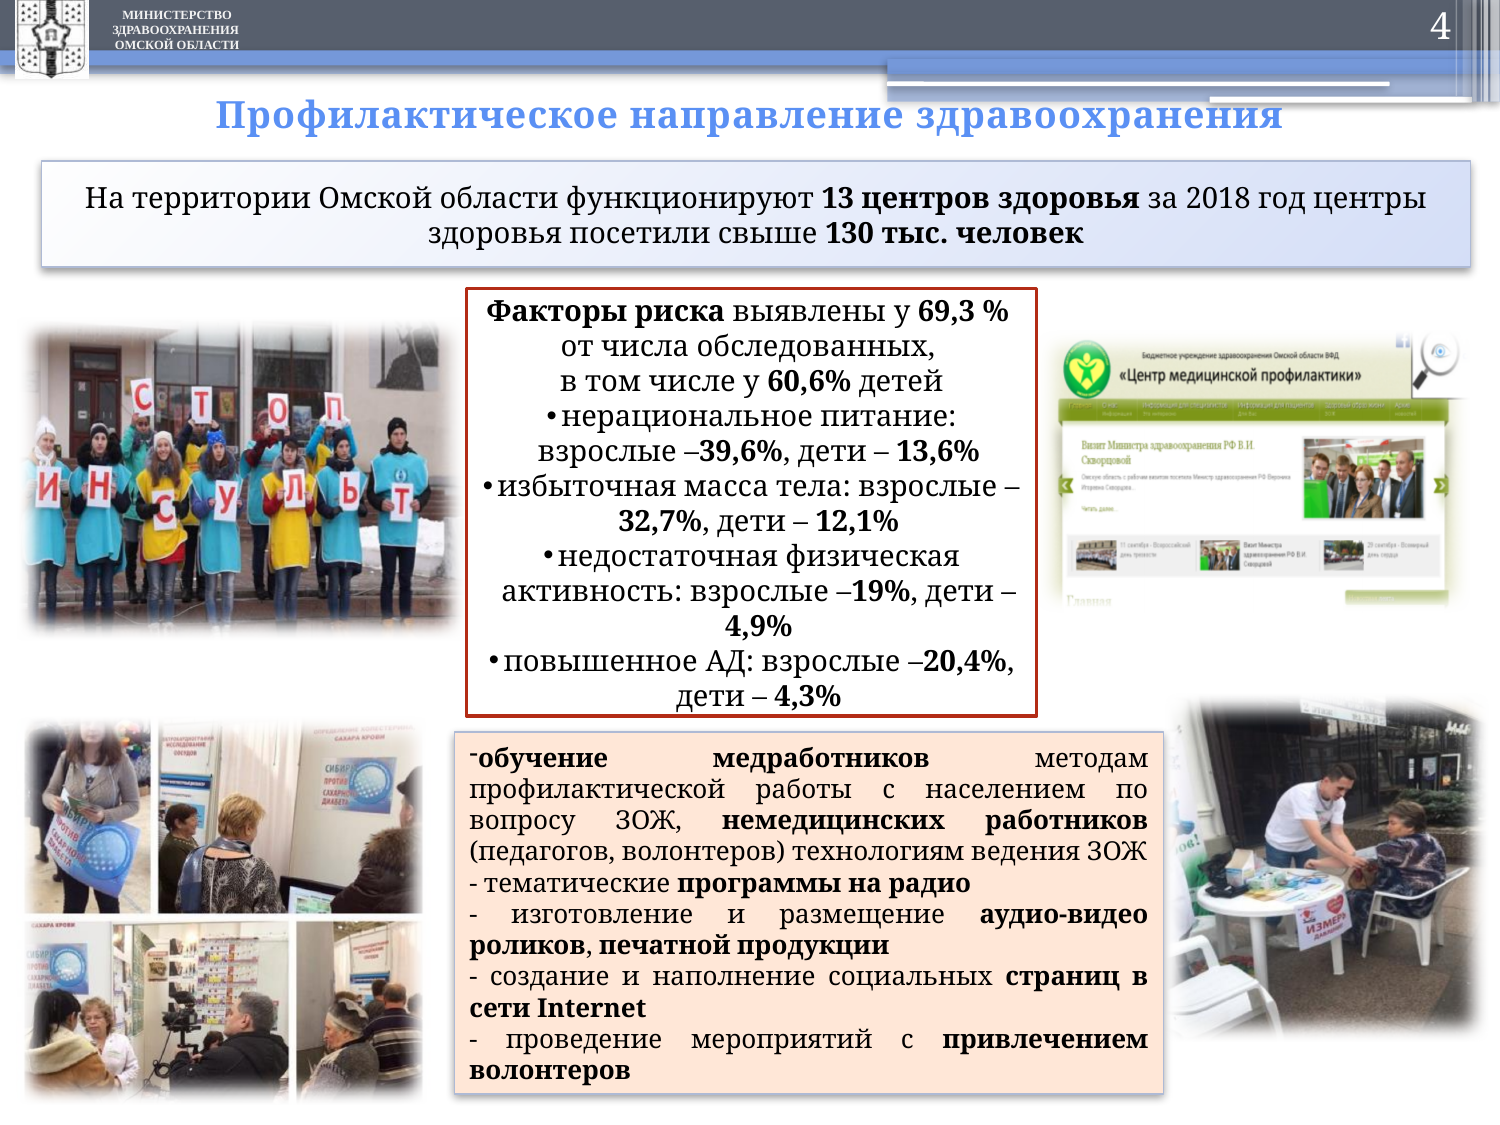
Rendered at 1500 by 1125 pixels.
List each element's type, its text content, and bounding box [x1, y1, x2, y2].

text_box МИНИСТЕРСТВО ЗДРАВООХРАНЕНИЯ ОМСКОЙ ОБЛАСТИ [96, 21, 290, 56]
text_box обучение медработников методам профилактической работы с населением по вопросу ЗОЖ, немедицинских работников (педагогов, волонтеров) технологиям ведения ЗОЖ - тематические программы на радио - изготовление и размещение аудио-видео роликов, печатной продукции - создание и наполнение социальных страниц в сети Internet - проведение мероприятий с привлечением волонтеров [454, 731, 1164, 1095]
picture [15, 715, 432, 1107]
picture [1036, 329, 1471, 614]
picture [14, 0, 89, 80]
text_box Факторы риска выявлены у 69,3 % от числа обследованных, в том числе у 60,6% детей нерациональное питание: взрослые –39,6%, дети – 13,6% избыточная масса тела: взрослые –32,7%, дети – 12,1% недостаточная физическая активность: взрослые –19%, дети – 4,9% повышенное АД: взрослые –20,4%, дети – 4,3% [465, 287, 1038, 718]
text_box На территории Омской области функционируют 13 центров здоровья за 2018 год центры здоровья посетили свыше 130 тыс. человек [41, 160, 1471, 268]
text_box Профилактическое направление здравоохранения [0, 72, 1500, 155]
picture [1164, 692, 1490, 1044]
picture [17, 317, 467, 641]
slide_number 4 [1341, 0, 1466, 61]
